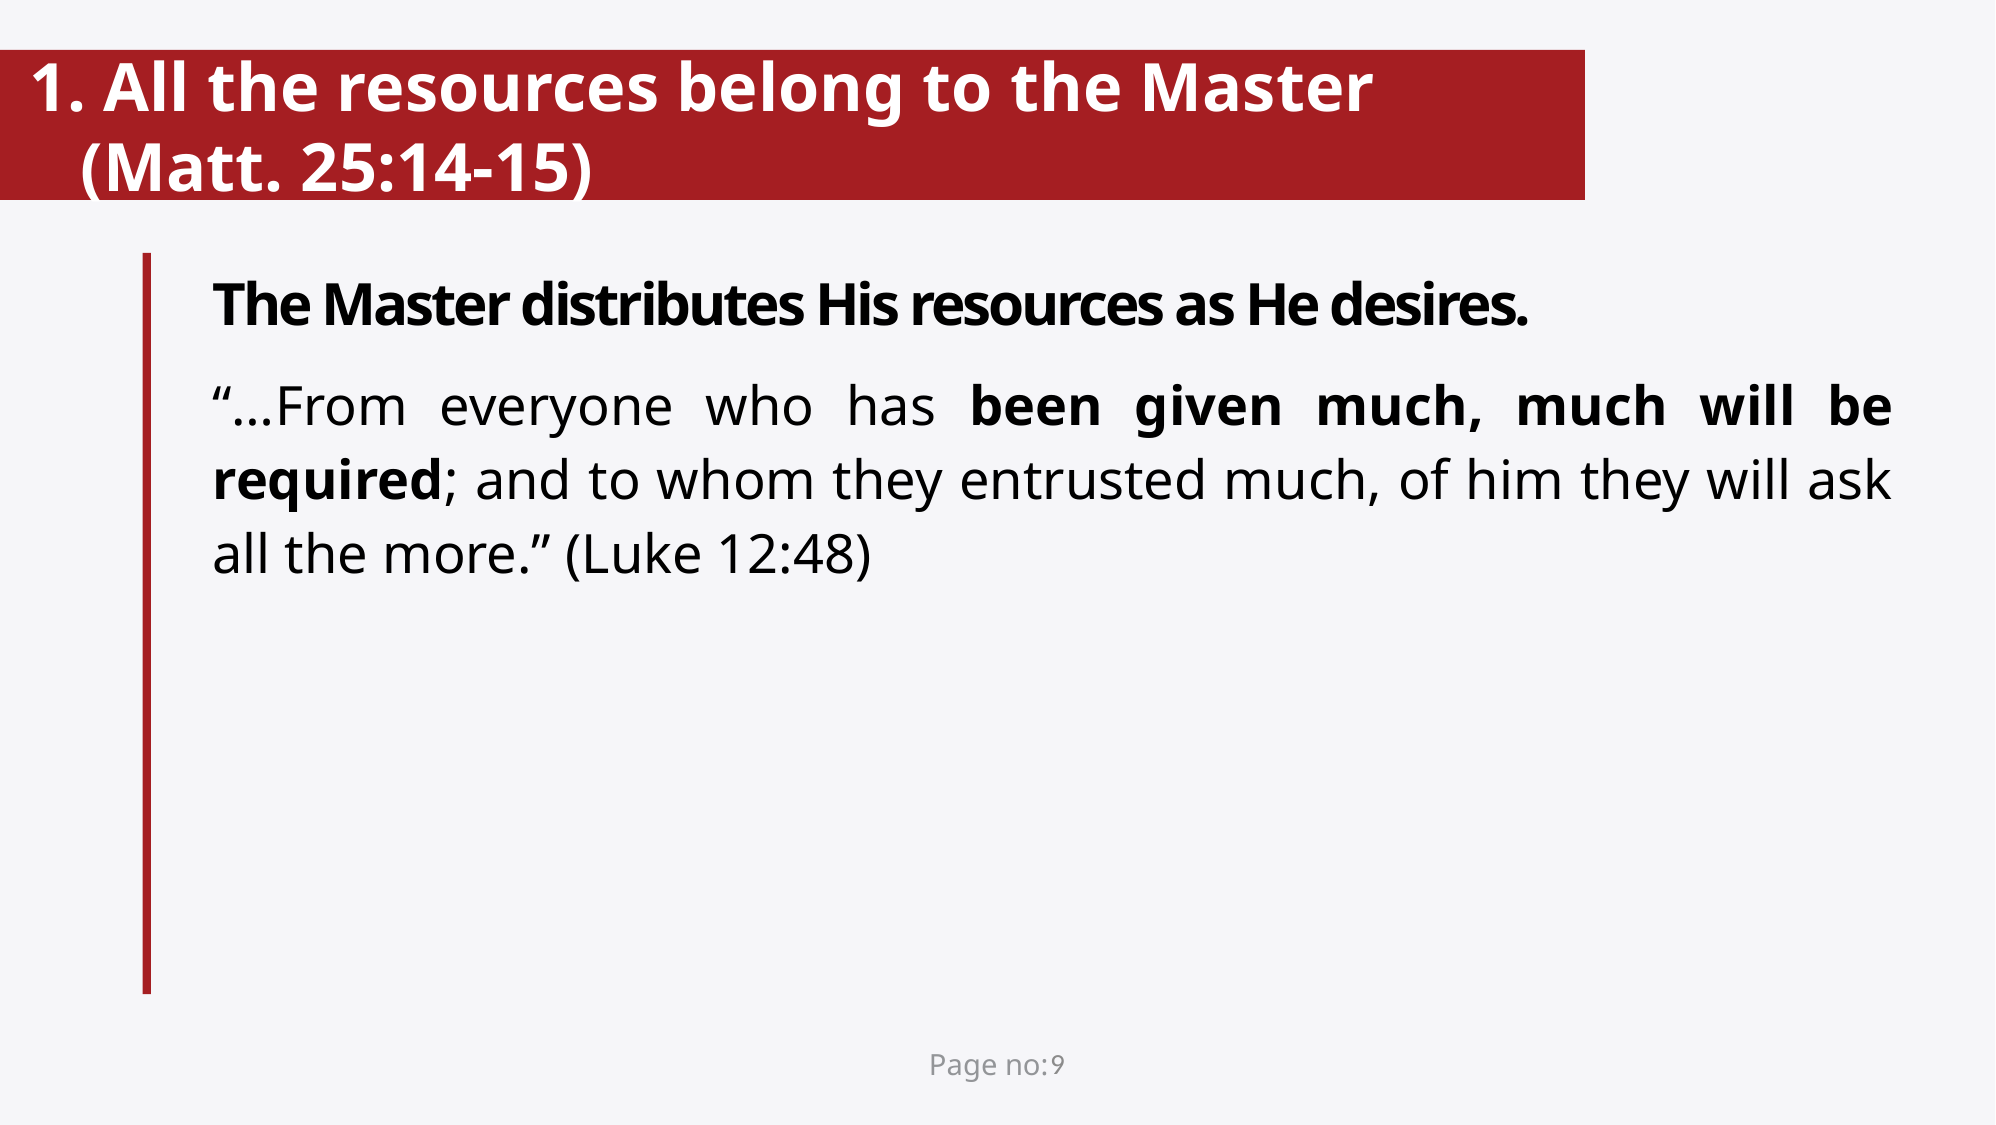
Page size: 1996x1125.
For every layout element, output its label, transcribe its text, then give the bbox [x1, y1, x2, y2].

title 1. All the resources belong to the Master (Matt. 25:14-15) [14, 62, 1810, 188]
subtitle The Master distributes His resources as He desires. “…From everyone who has been given much, much will be required; and to whom they entrusted much, of him they will ask all the more.” (Luke 12:48) [197, 249, 1910, 1000]
